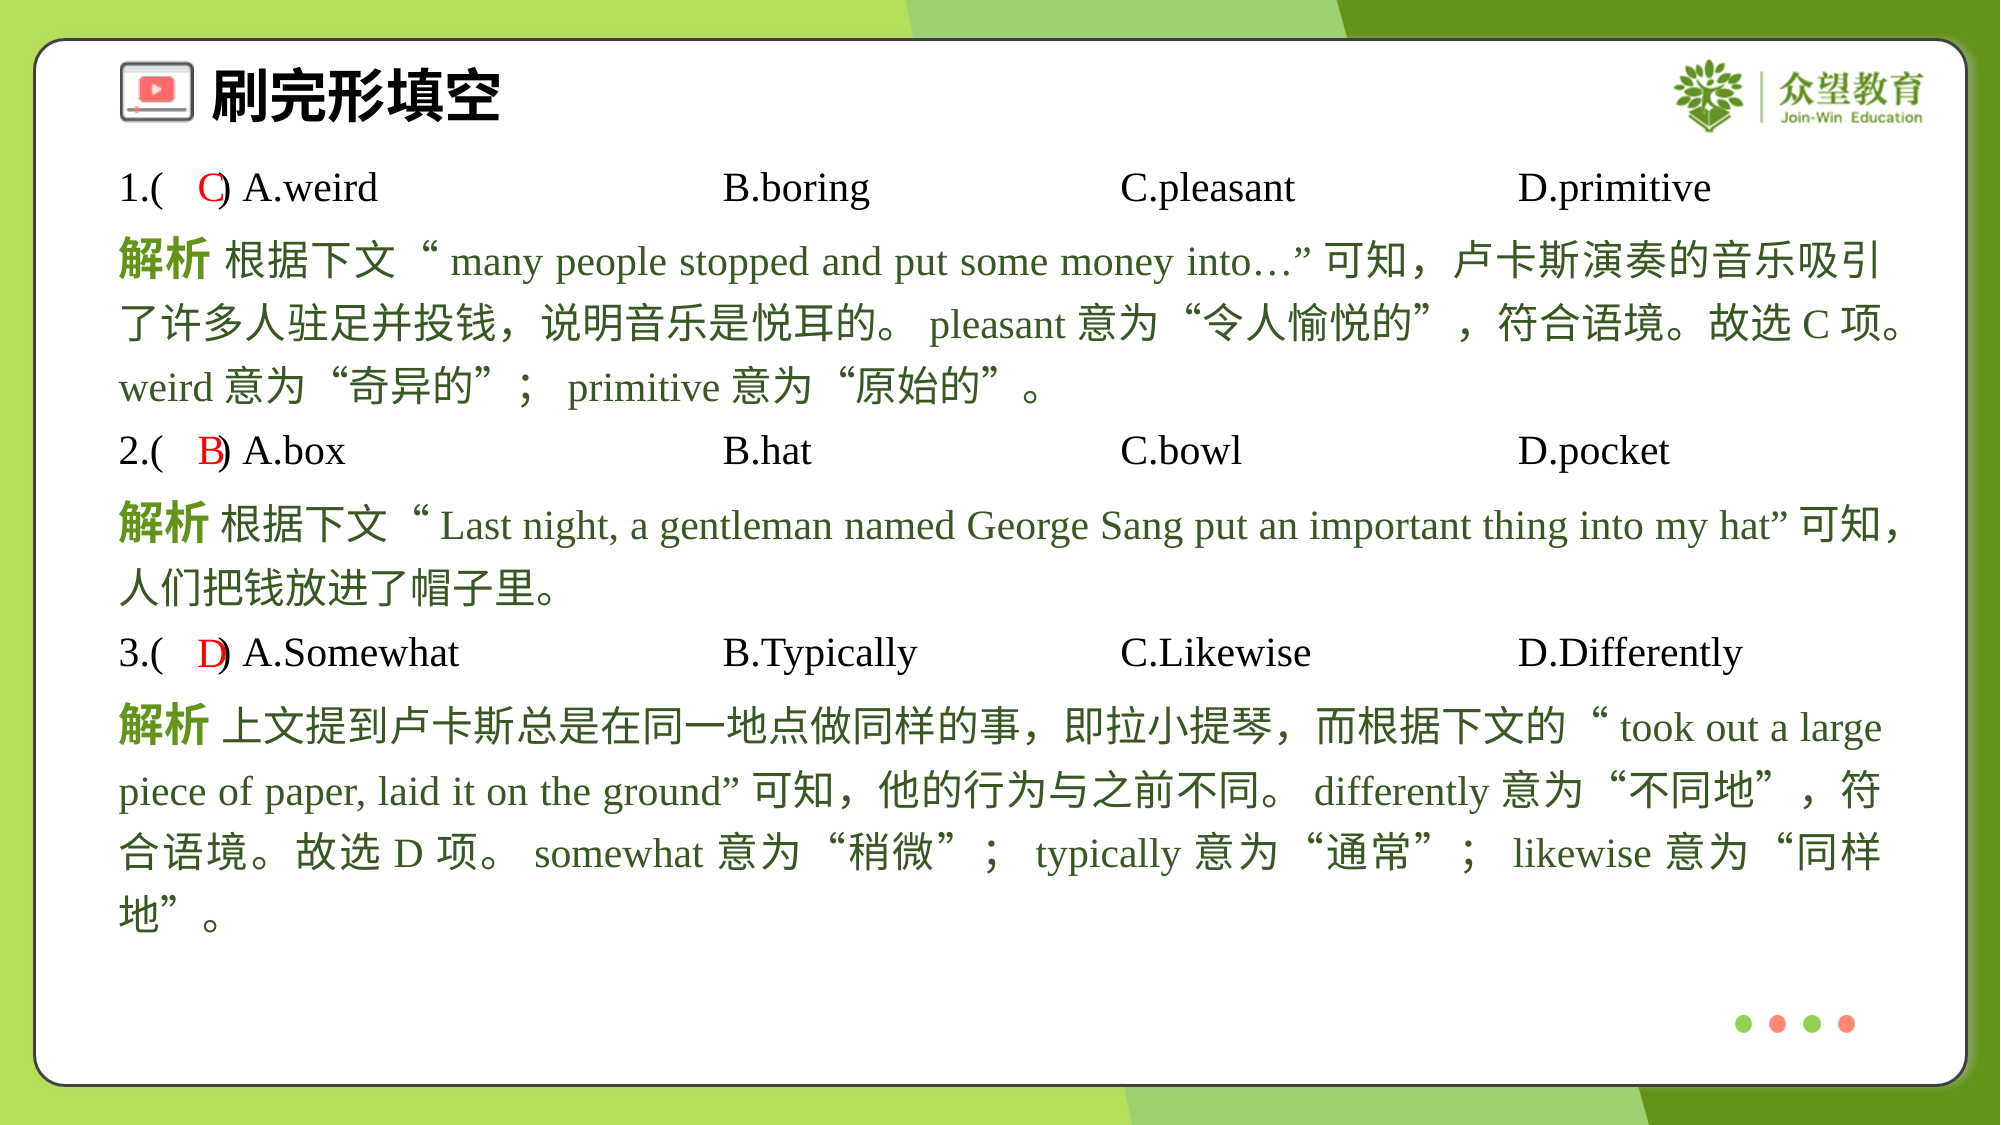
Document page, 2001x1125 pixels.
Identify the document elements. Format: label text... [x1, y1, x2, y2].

text_box 2.( ) A.box B.hat C.bowl D.pocket [118, 410, 192, 468]
text_box 1.( ) A.weird B.boring C.pleasant D.primitive [118, 146, 192, 204]
text_box 3.( ) A.Somewhat B.Typically C.Likewise D.Differently [233, 612, 1883, 670]
text_box B [192, 410, 231, 469]
picture [0, 0, 2000, 1125]
text_box 解析 根据下文“many people stopped and put some money into…”可知，卢卡斯演奏的音乐吸引了许多人驻足并投钱，说明音乐是悦耳的。pleasant意为“令人愉悦的”，符合语境。故选C项。weird意为“奇异的”；primitive意为“原始的”。 [118, 215, 1883, 405]
text_box 1.( ) A.weird B.boring C.pleasant D.primitive [231, 146, 1883, 204]
text_box D [192, 612, 233, 671]
text_box 2.( ) A.box B.hat C.bowl D.pocket [231, 410, 1883, 468]
text_box 3.( ) A.Somewhat B.Typically C.Likewise D.Differently [118, 612, 192, 670]
text_box 解析 上文提到卢卡斯总是在同一地点做同样的事，即拉小提琴，而根据下文的“took out a large piece of paper, laid it on the ground”可知，他的行为与之前不同。differently意为“不同地”，符合语境。故选D项。somewhat意为“稍微”；typically意为“通常”；likewise意为“同样地”。 [118, 682, 1883, 872]
text_box 解析 根据下文“Last night, a gentleman named George Sang put an important thing into my hat”可知，人们把钱放进了帽子里。 [118, 480, 1883, 607]
text_box C [192, 146, 231, 205]
